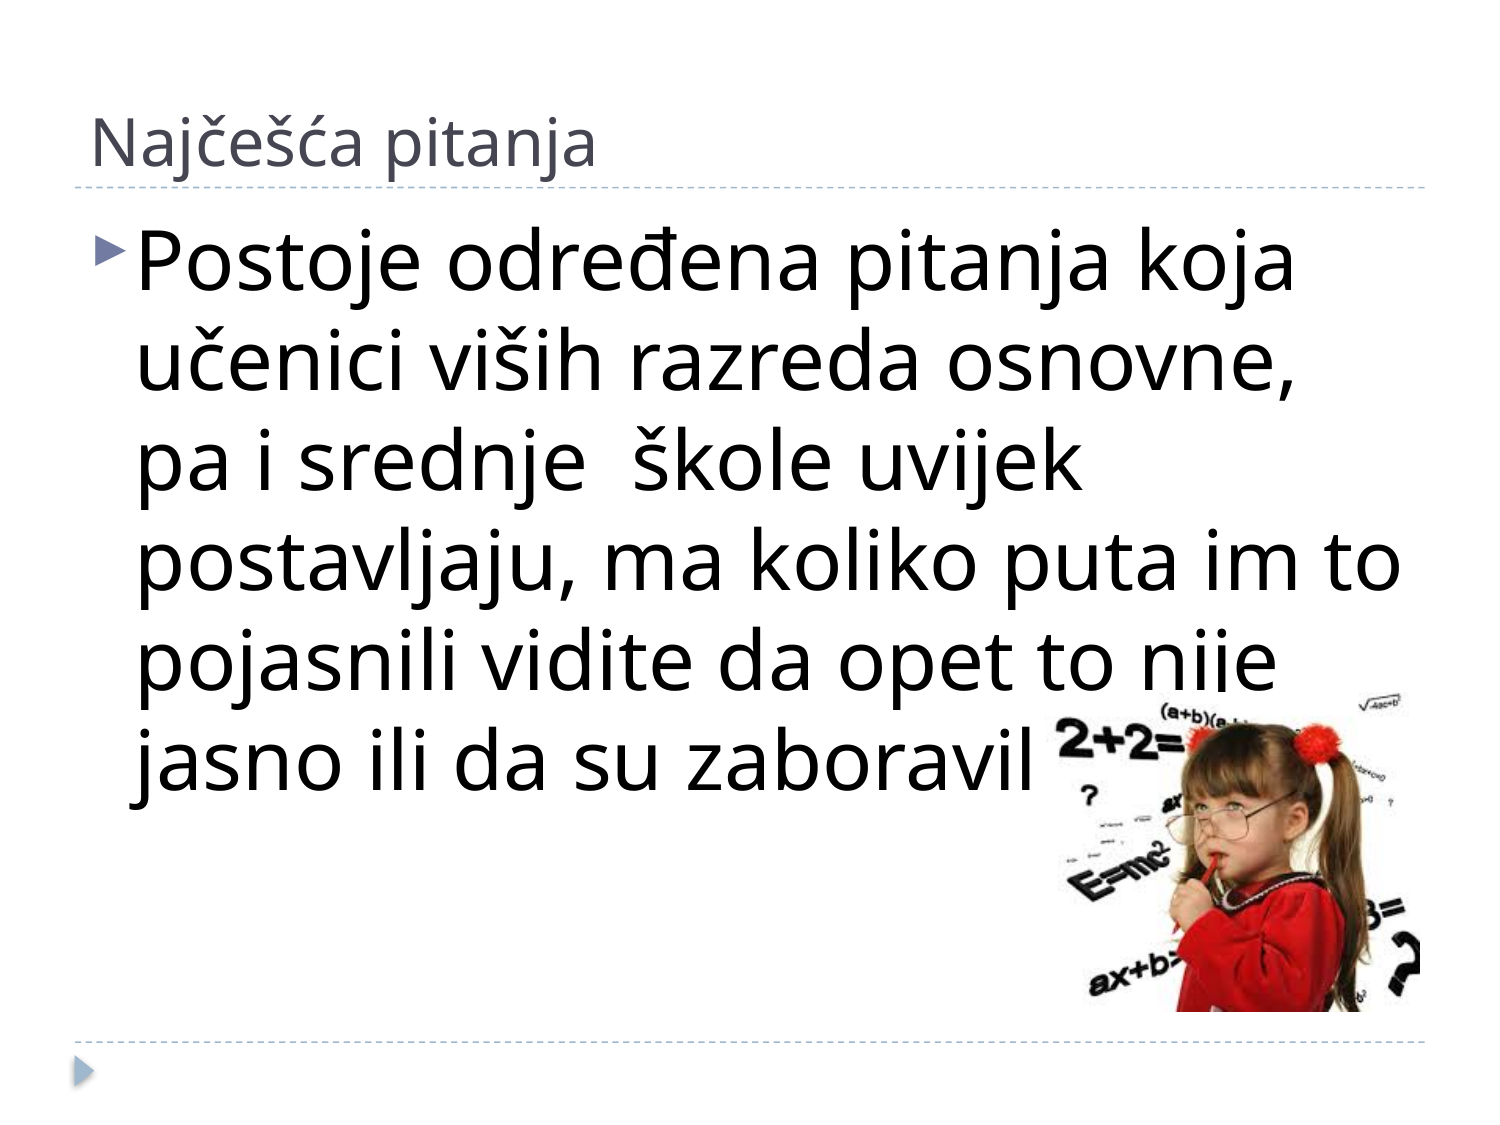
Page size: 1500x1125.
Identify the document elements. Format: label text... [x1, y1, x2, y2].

list Postoje određena pitanja koja učenici viših razreda osnovne, pa i srednje škole uvijek postavljaju, ma koliko puta im to pojasnili vidite da opet to nije jasno ili da su zaboravili [75, 200, 1425, 1010]
picture [1033, 692, 1420, 1012]
title Najčešća pitanja [75, 24, 1425, 188]
